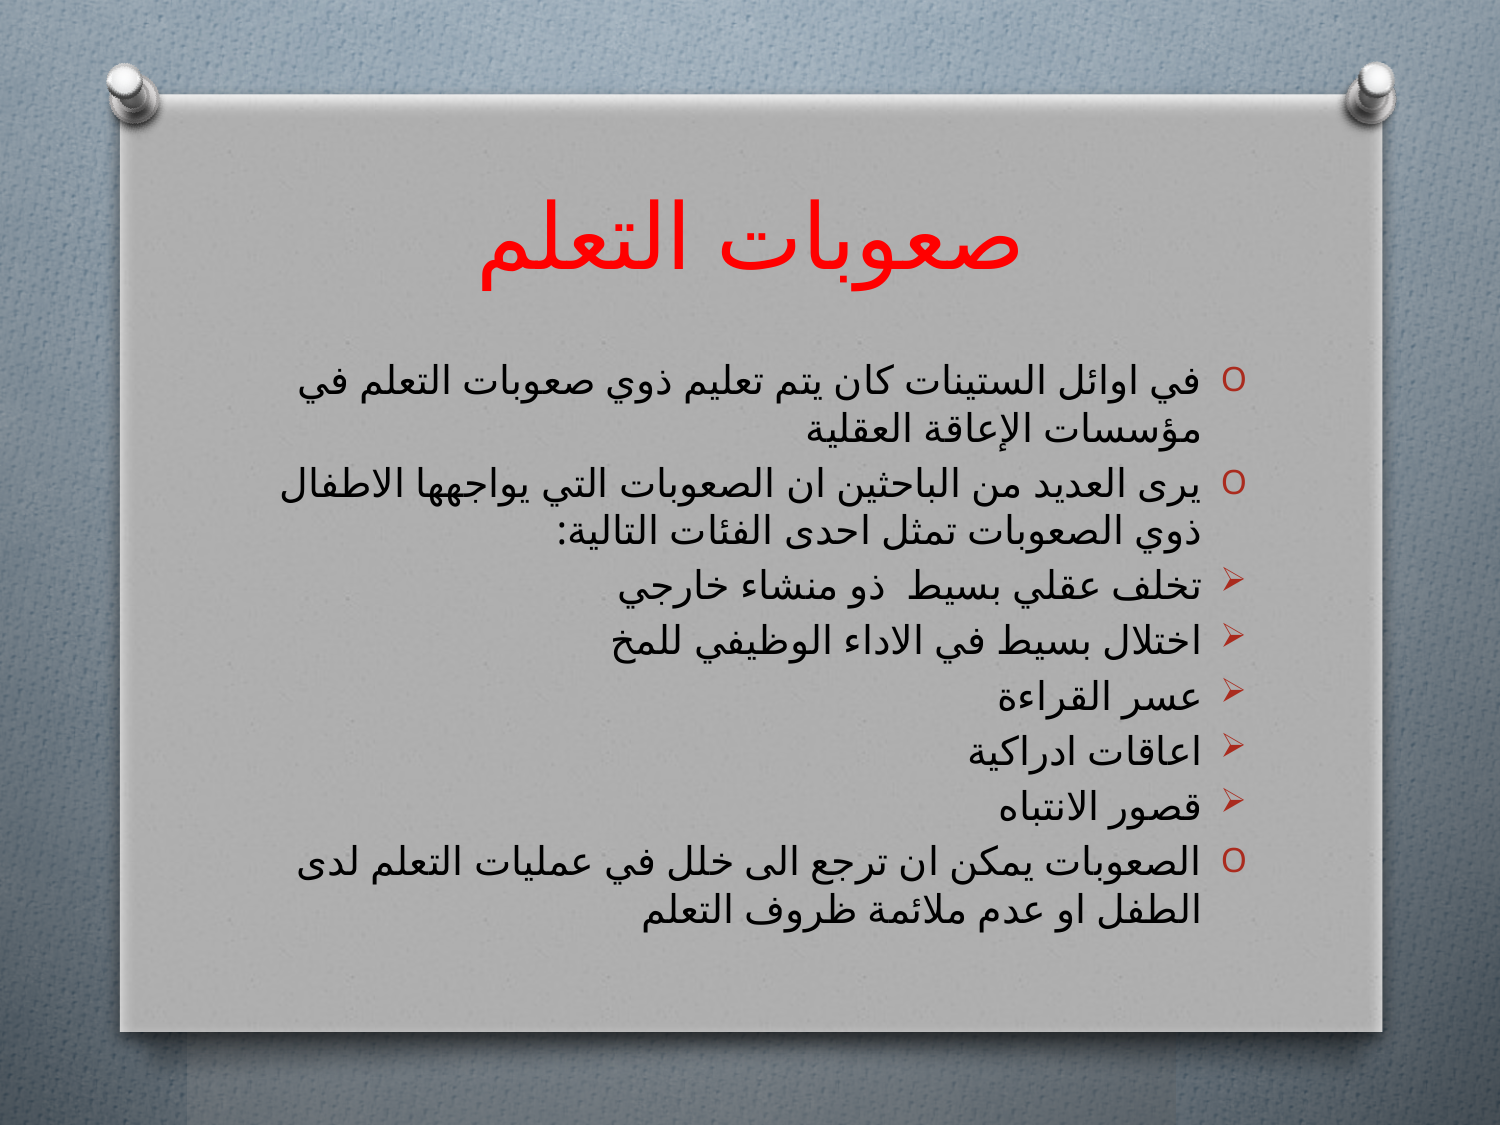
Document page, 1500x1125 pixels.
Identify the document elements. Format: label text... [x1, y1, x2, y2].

picture [75, 29, 198, 153]
picture [1317, 35, 1439, 156]
list في اوائل الستينات كان يتم تعليم ذوي صعوبات التعلم في مؤسسات الإعاقة العقلية يرى العديد من الباحثين ان الصعوبات التي يواجهها الاطفال ذوي الصعوبات تمثل احدى الفئات التالية: تخلف عقلي بسيط ذو منشاء خارجي اختلال بسيط في الاداء الوظيفي للمخ عسر القراءة اعاقات ادراكية قصور الانتباه الصعوبات يمكن ان ترجع الى خلل في عمليات التعلم لدى الطفل او عدم ملائمة ظروف التعلم [240, 347, 1257, 939]
title صعوبات التعلم [179, 134, 1323, 332]
